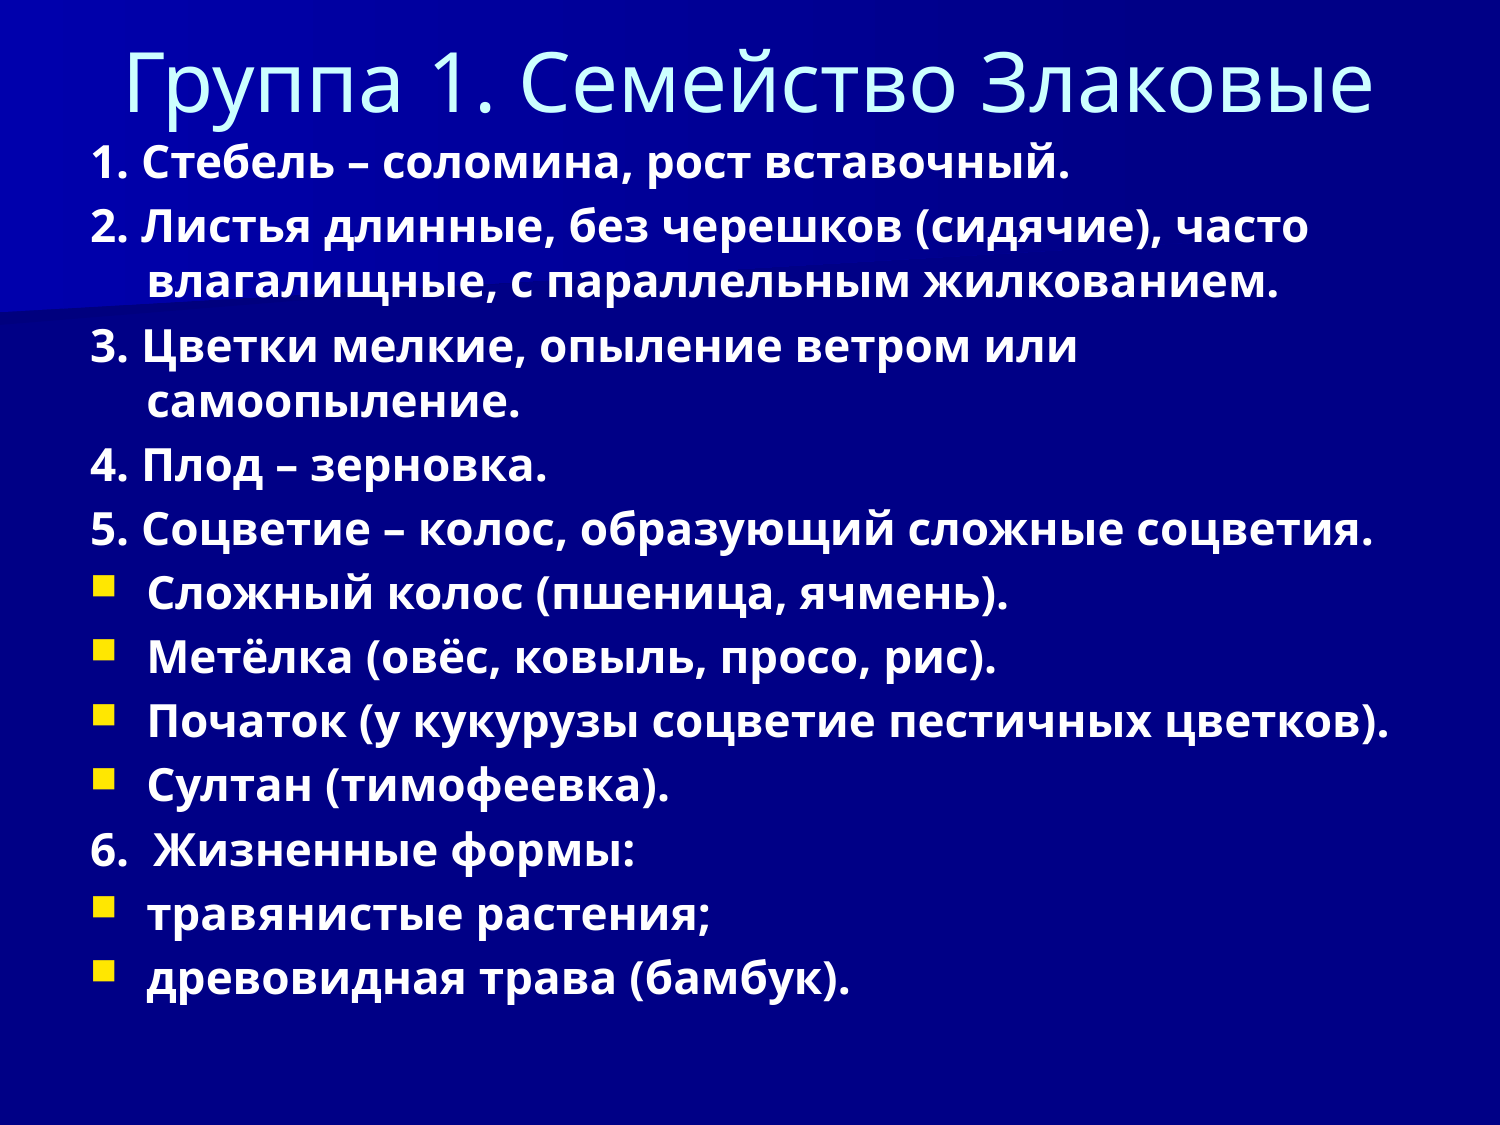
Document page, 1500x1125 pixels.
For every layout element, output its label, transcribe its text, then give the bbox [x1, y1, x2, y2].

list 1. Стебель – соломина, рост вставочный. 2. Листья длинные, без черешков (сидячие), часто влагалищные, с параллельным жилкованием. 3. Цветки мелкие, опыление ветром или самоопыление. 4. Плод – зерновка. 5. Соцветие – колос, образующий сложные соцветия. Сложный колос (пшеница, ячмень). Метёлка (овёс, ковыль, просо, рис). Початок (у кукурузы соцветие пестичных цветков). Султан (тимофеевка). 6. Жизненные формы: травянистые растения; древовидная трава (бамбук). [75, 125, 1425, 1094]
title Группа 1. Семейство Злаковые [75, 45, 1425, 114]
